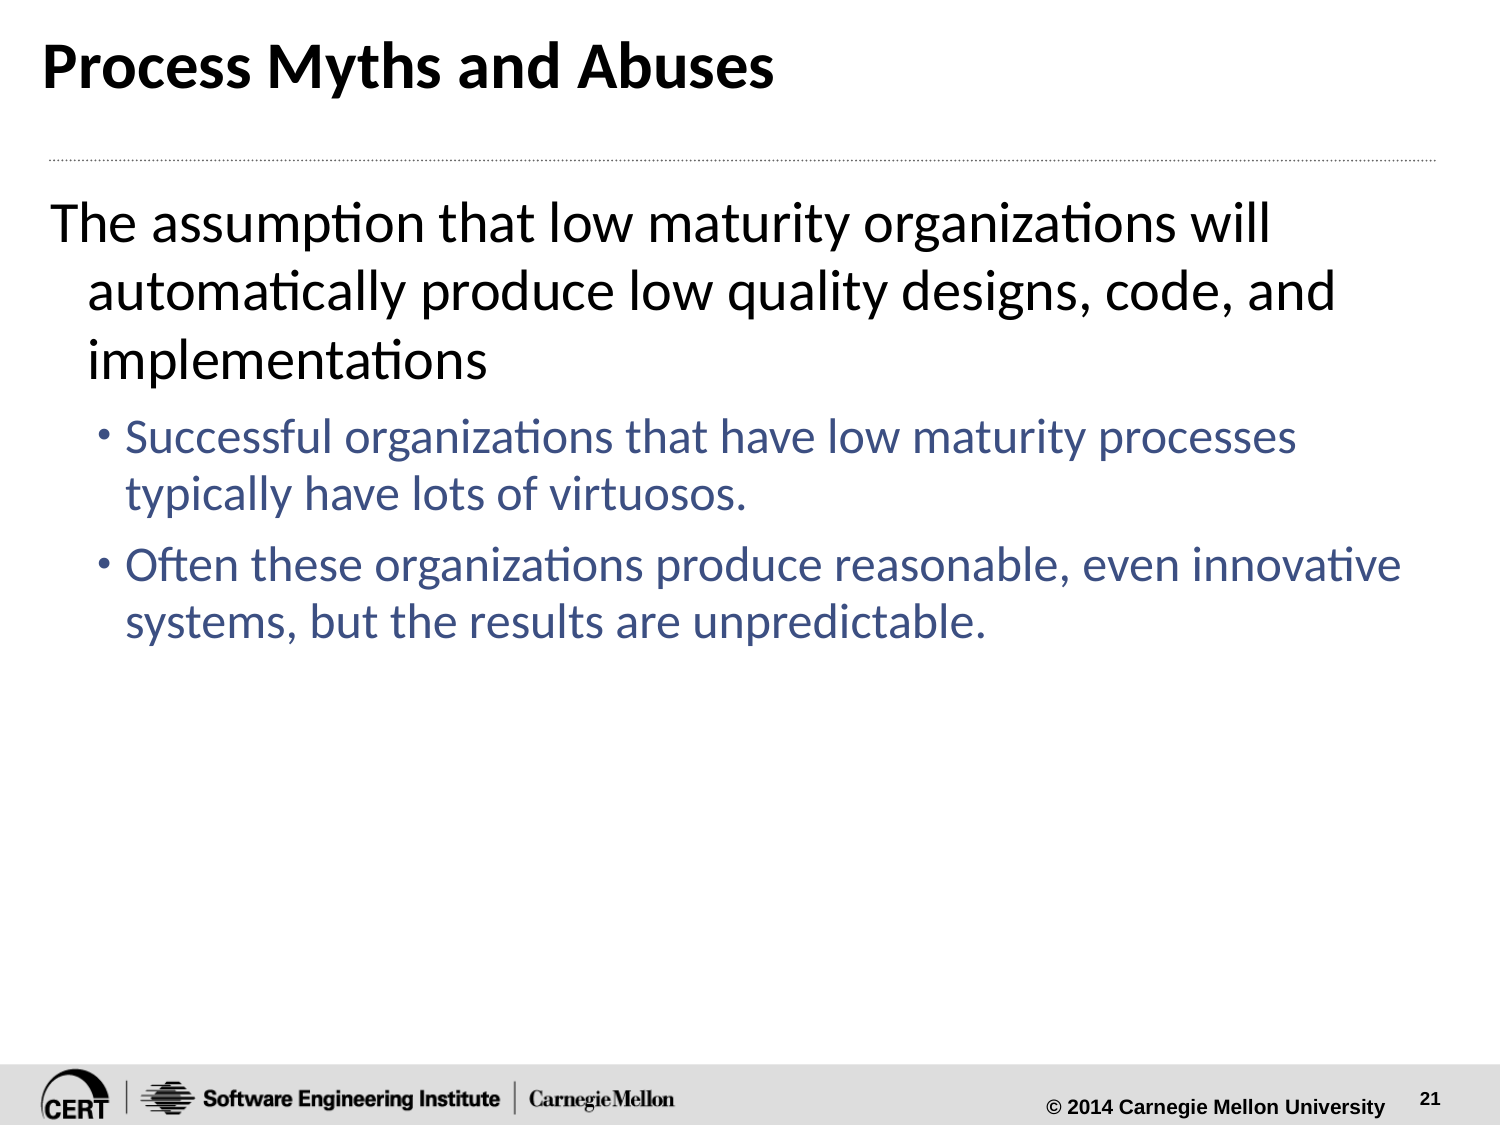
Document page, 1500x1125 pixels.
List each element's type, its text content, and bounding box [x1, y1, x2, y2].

picture [24, 1065, 688, 1125]
title Process Myths and Abuses [42, 37, 1434, 155]
list The assumption that low maturity organizations will automatically produce low quality designs, code, and implementations Successful organizations that have low maturity processes typically have lots of virtuosos. Often these organizations produce reasonable, even innovative systems, but the results are unpredictable. [49, 187, 1438, 1001]
